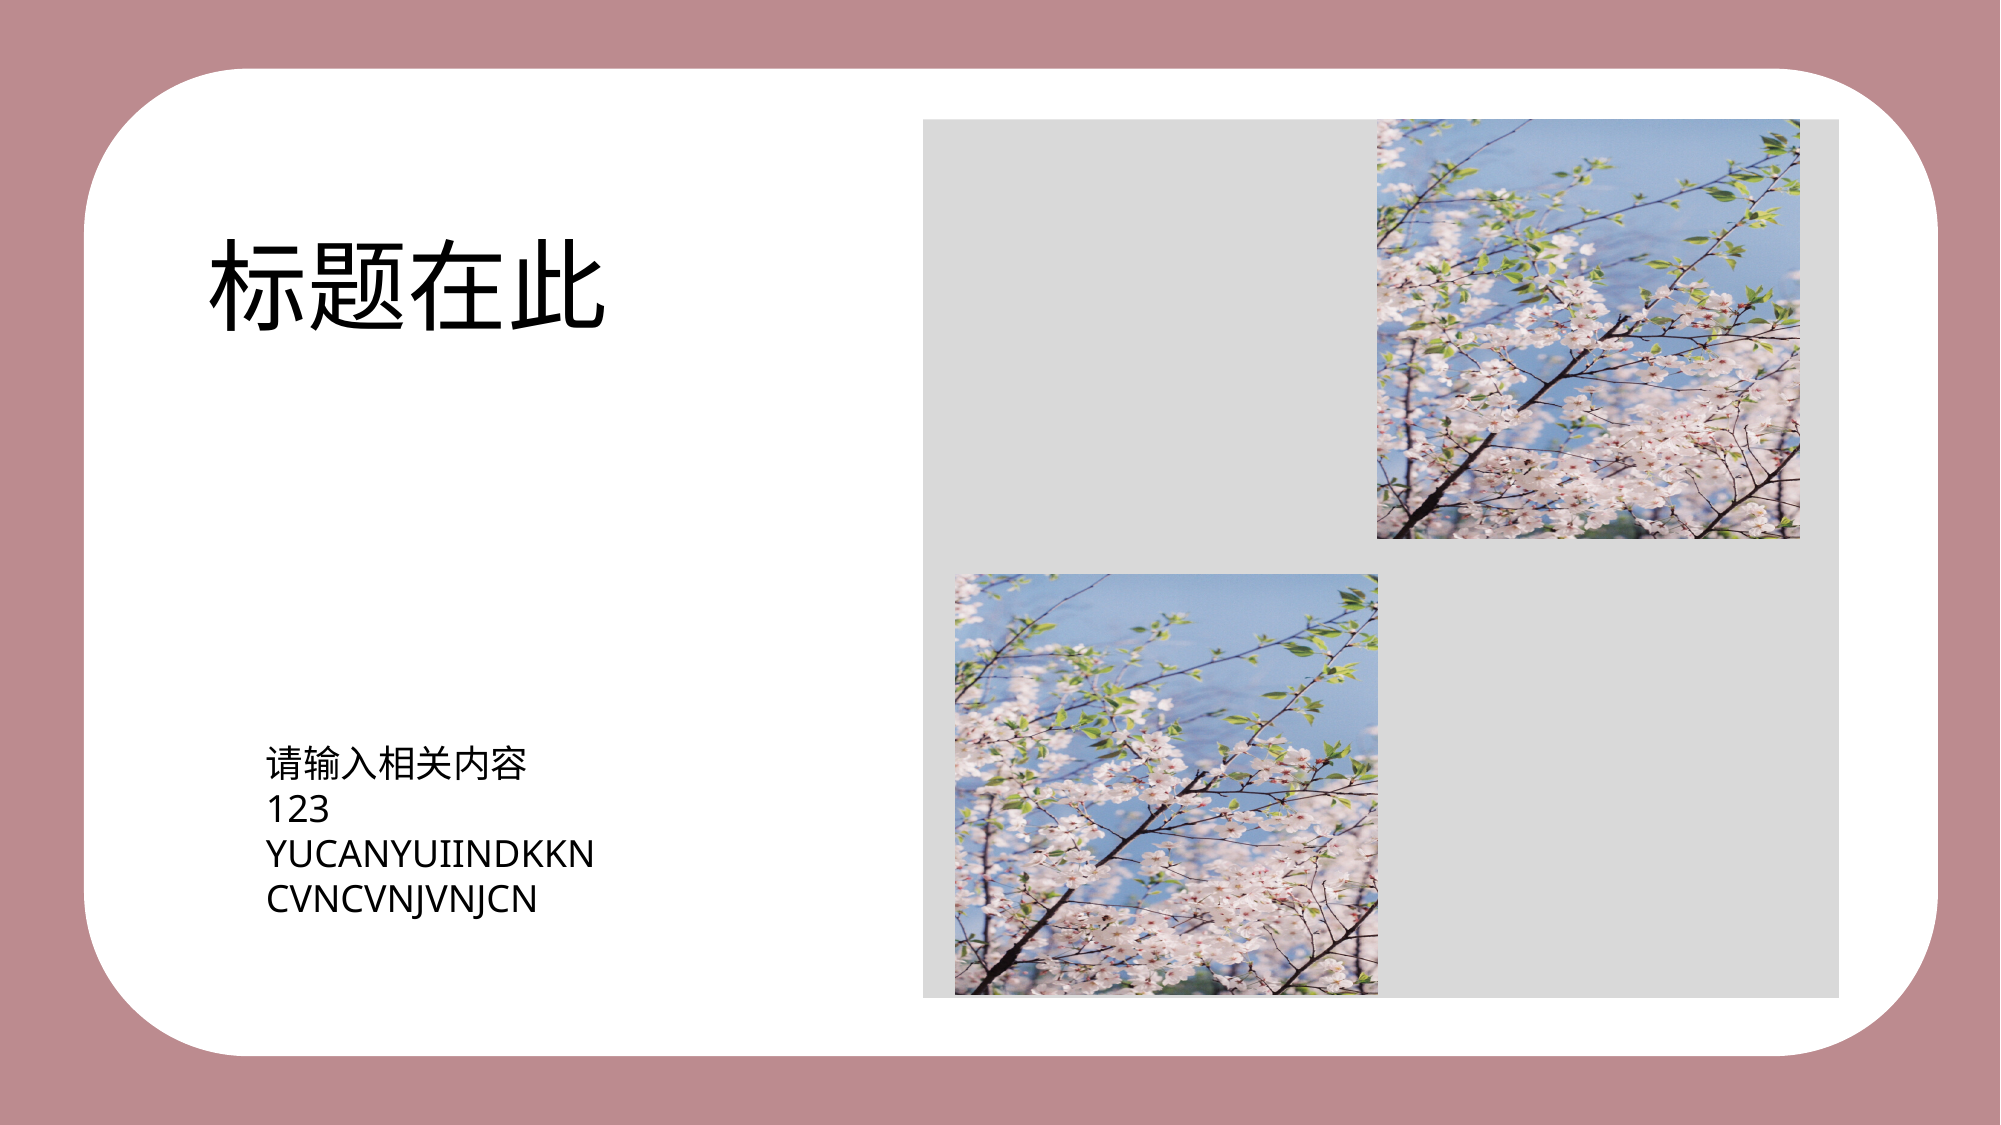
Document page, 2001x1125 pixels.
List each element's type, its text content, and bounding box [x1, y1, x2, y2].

picture [955, 574, 1378, 995]
text_box 请输入相关内容123 YUCANYUIINDKKNCVNCVNJVNJCN [251, 732, 615, 928]
text_box 标题在此 [192, 215, 674, 351]
text_box [922, 118, 1840, 999]
picture [1377, 119, 1800, 539]
text_box [82, 67, 1939, 1058]
